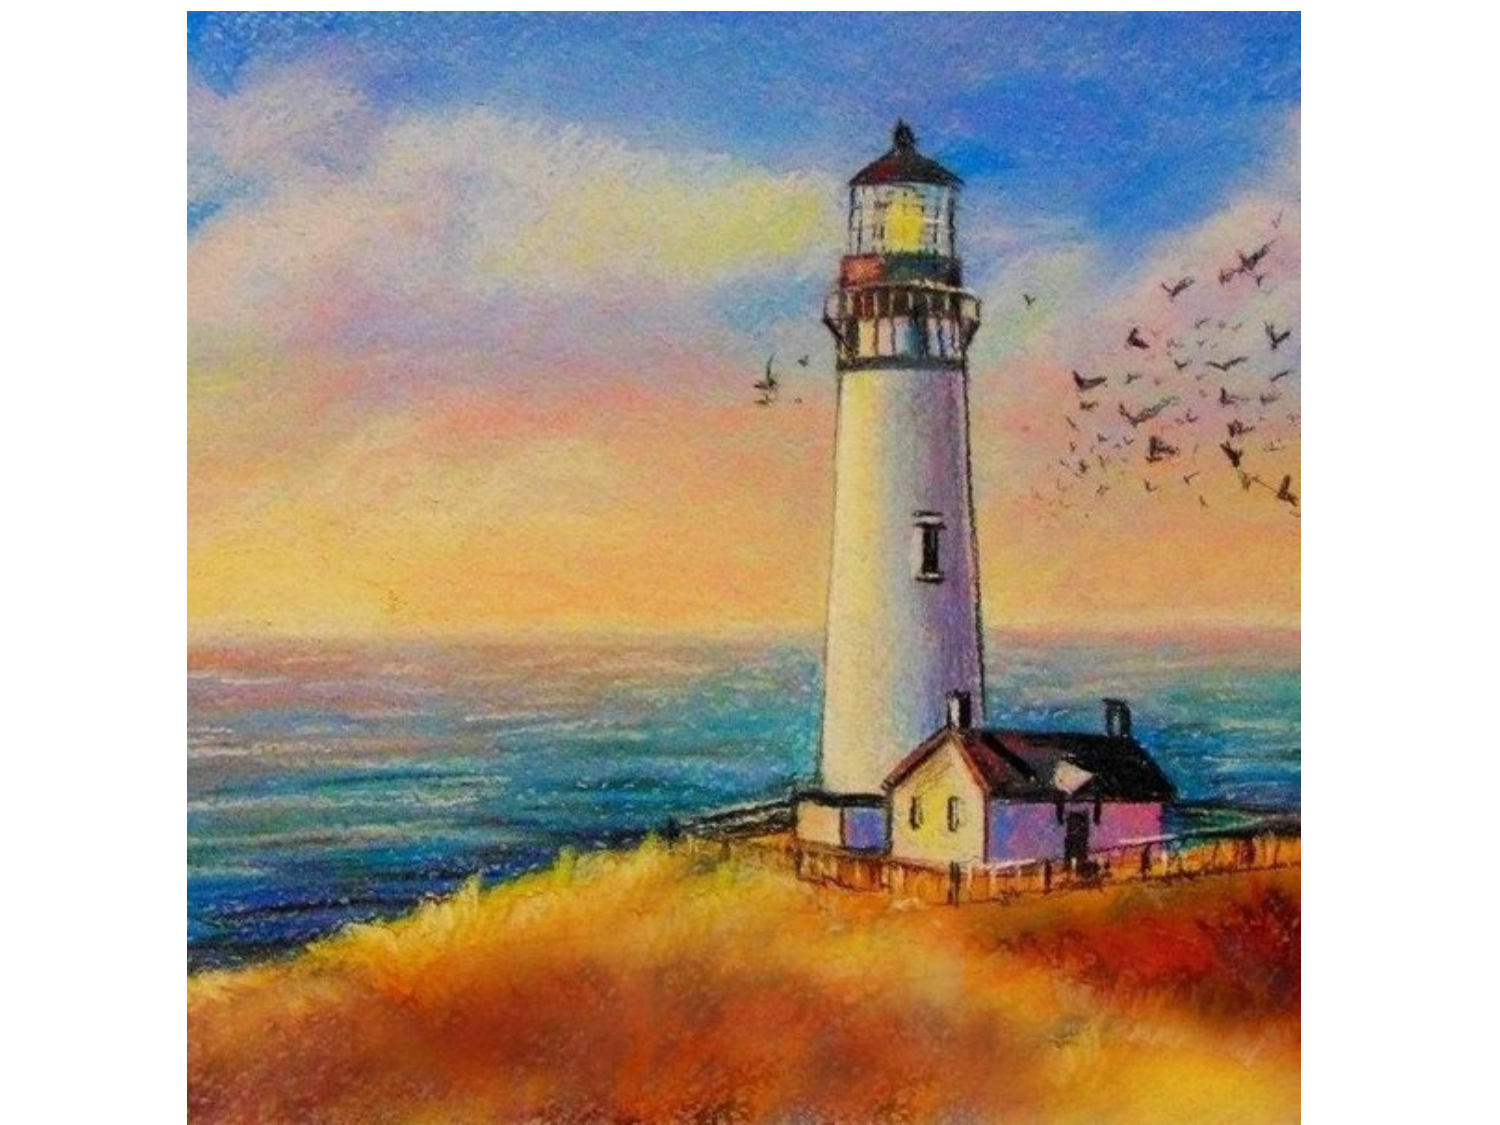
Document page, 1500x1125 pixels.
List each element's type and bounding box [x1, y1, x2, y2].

picture [187, 11, 1301, 1125]
